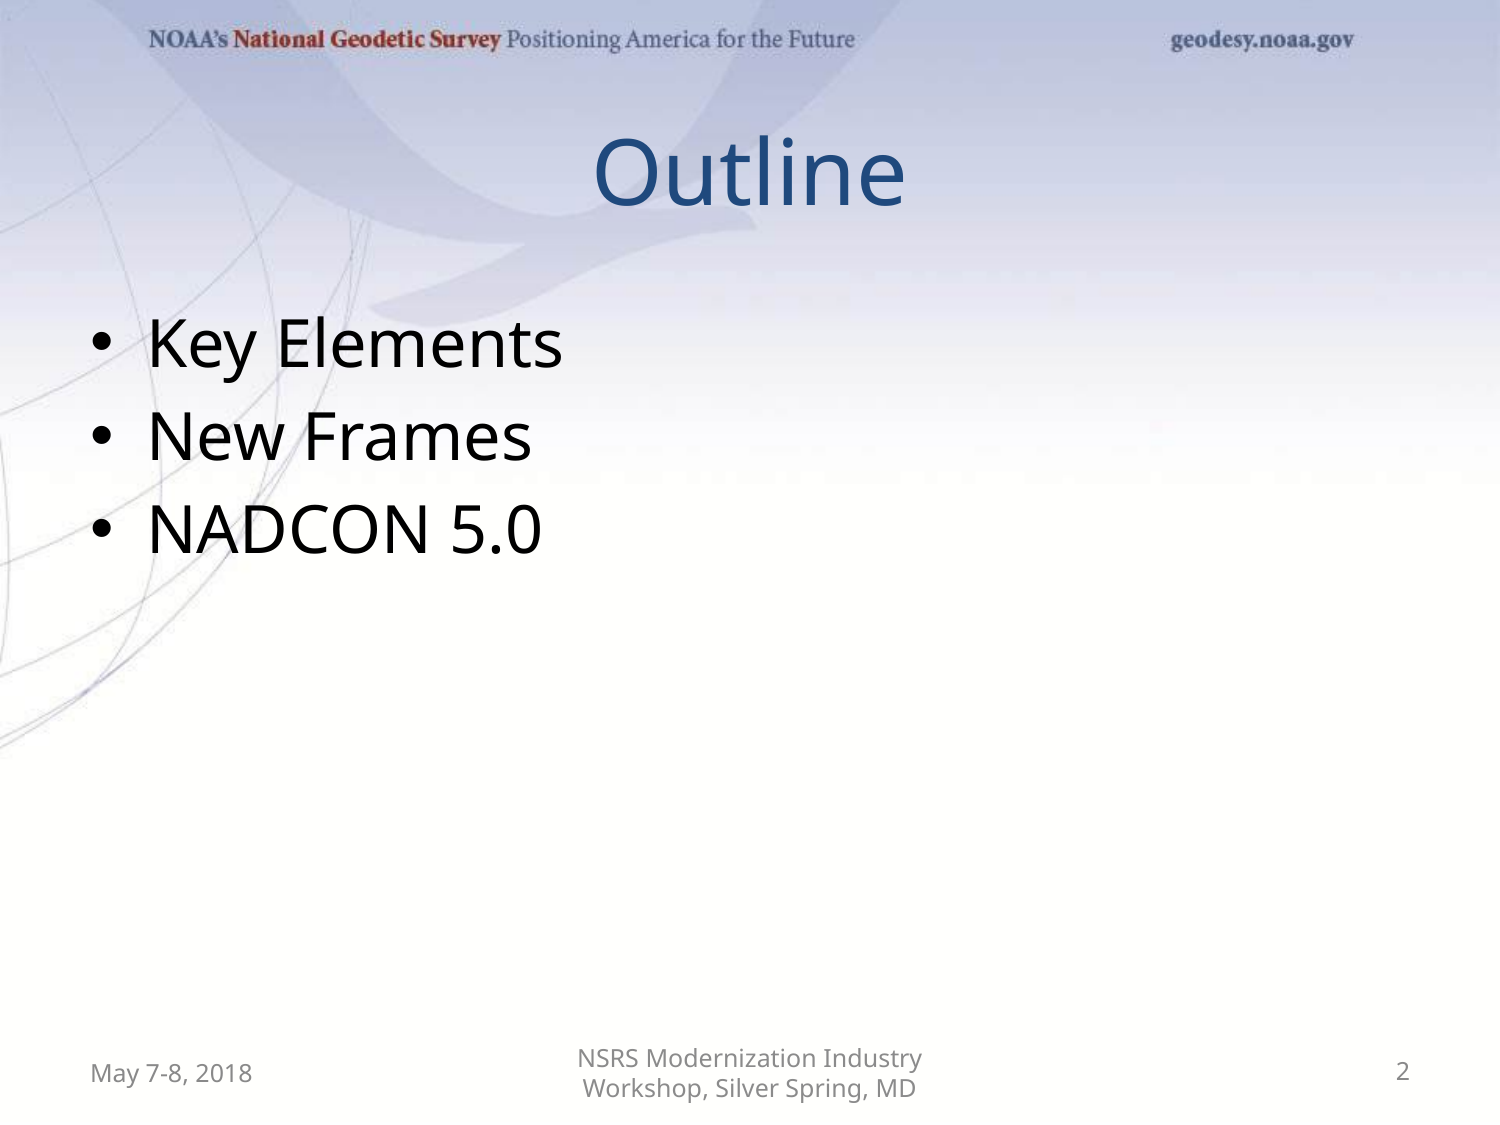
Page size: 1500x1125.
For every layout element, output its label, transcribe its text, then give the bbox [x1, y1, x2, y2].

picture [0, 0, 1500, 1122]
footer NSRS Modernization Industry Workshop, Silver Spring, MD [512, 1042, 988, 1103]
title Outline [75, 75, 1425, 263]
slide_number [75, 1042, 425, 1103]
slide_number 2 [1074, 1042, 1425, 1103]
list Key Elements New Frames NADCON 5.0 [75, 293, 1425, 998]
